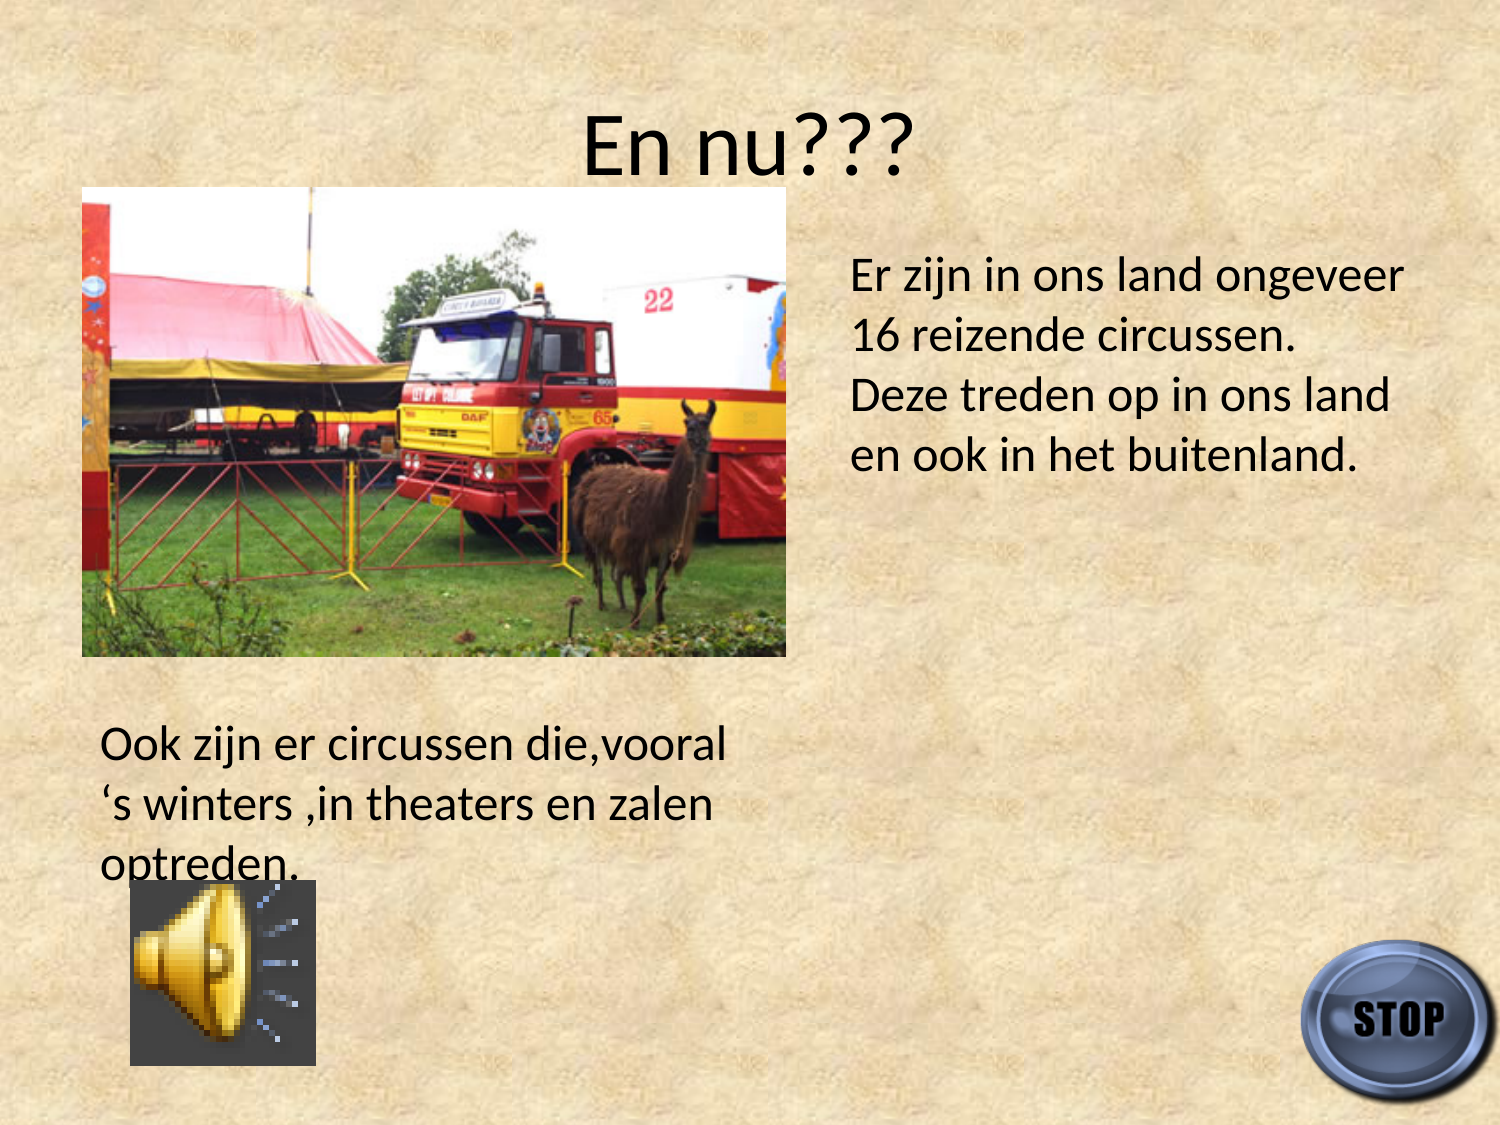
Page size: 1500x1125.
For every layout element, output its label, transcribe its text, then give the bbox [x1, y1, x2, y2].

text_box Er zijn in ons land ongeveer 16 reizende circussen. Deze treden op in ons land en ook in het buitenland. [835, 234, 1420, 490]
text_box Ook zijn er circussen die,vooral ‘s winters ,in theaters en zalen optreden. [85, 703, 743, 898]
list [81, 187, 786, 657]
picture [0, 0, 1500, 1125]
title En nu??? [75, 45, 1425, 233]
